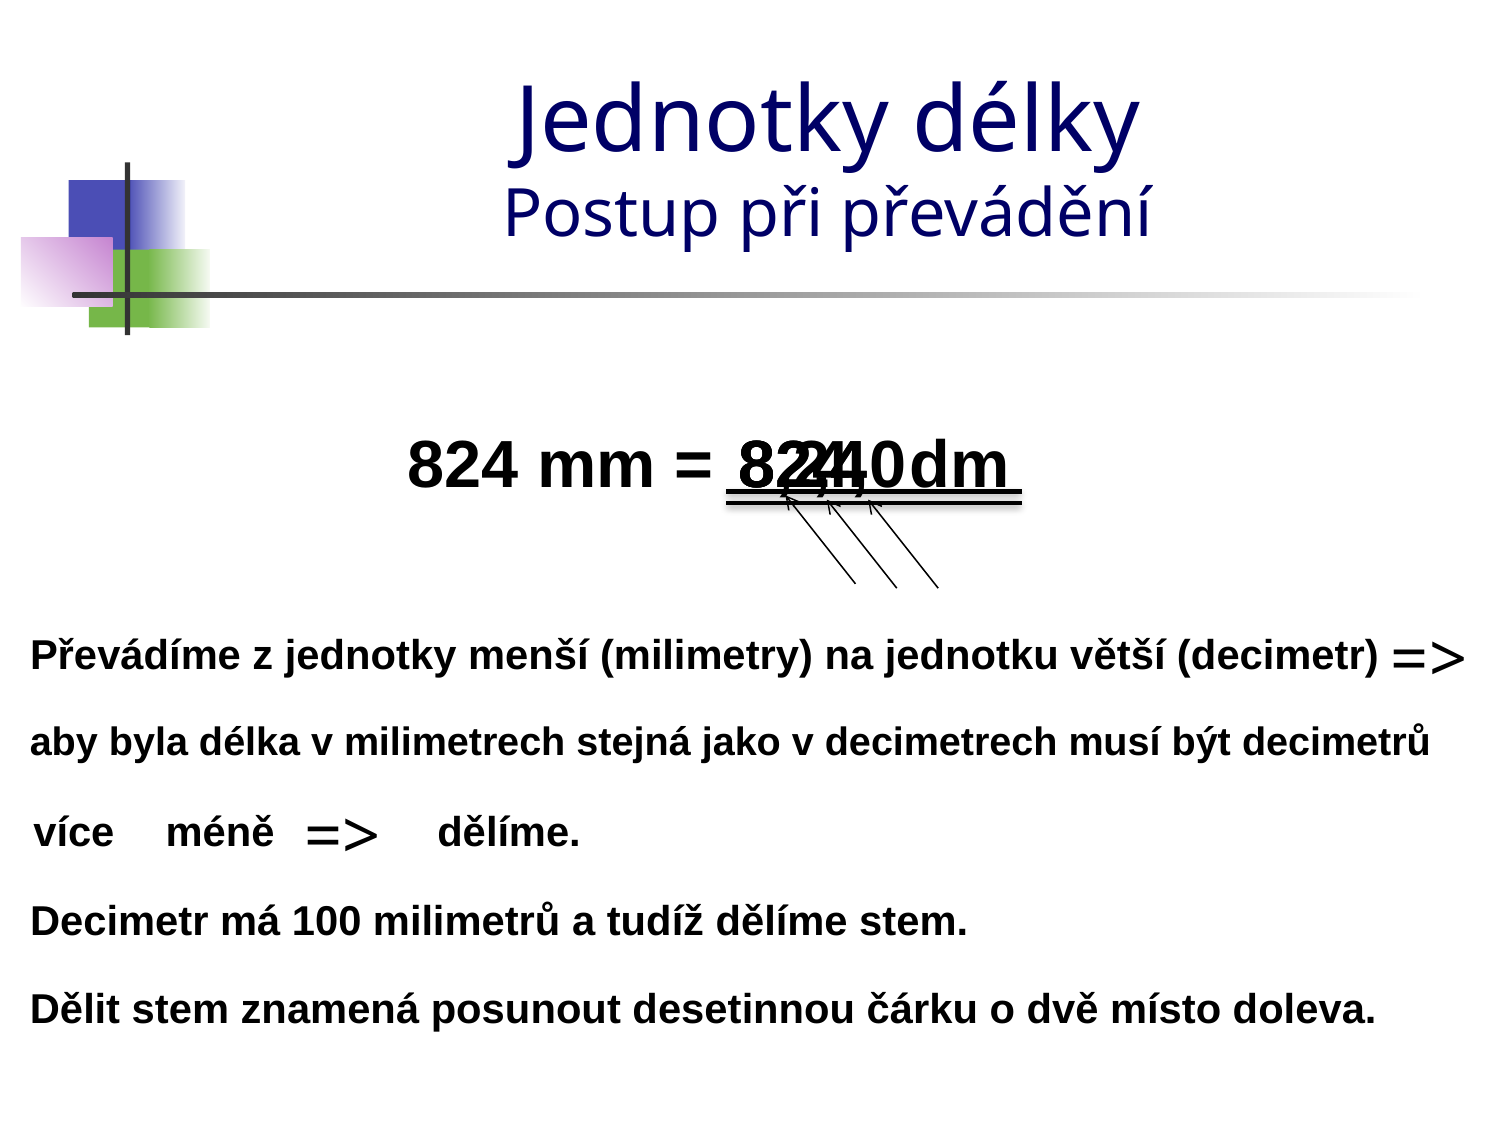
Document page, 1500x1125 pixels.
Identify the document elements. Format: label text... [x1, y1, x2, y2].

text_box dm [947, 413, 1063, 496]
text_box dělíme. [407, 797, 683, 880]
list 824 mm = [377, 413, 722, 497]
text_box více [3, 797, 135, 880]
text_box => [290, 785, 432, 881]
text_box méně [135, 797, 290, 880]
text_box Decimetr má 100 milimetrů a tudíž dělíme stem. [0, 885, 1365, 969]
text_box aby byla délka v milimetrech stejná jako v decimetrech musí být decimetrů [0, 708, 1500, 792]
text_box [858, 512, 898, 589]
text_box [900, 512, 939, 589]
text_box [785, 512, 856, 585]
text_box Dělit stem znamená posunout desetinnou čárku o dvě místo doleva. [0, 974, 1485, 1057]
text_box ,0 [820, 413, 947, 488]
text_box Převádíme z jednotky menší (milimetry) na jednotku větší (decimetr) [0, 620, 1375, 703]
text_box => [1375, 608, 1500, 703]
text_box 8,24 [708, 413, 820, 496]
title Jednotky délky Postup při převádění [188, 34, 1468, 276]
